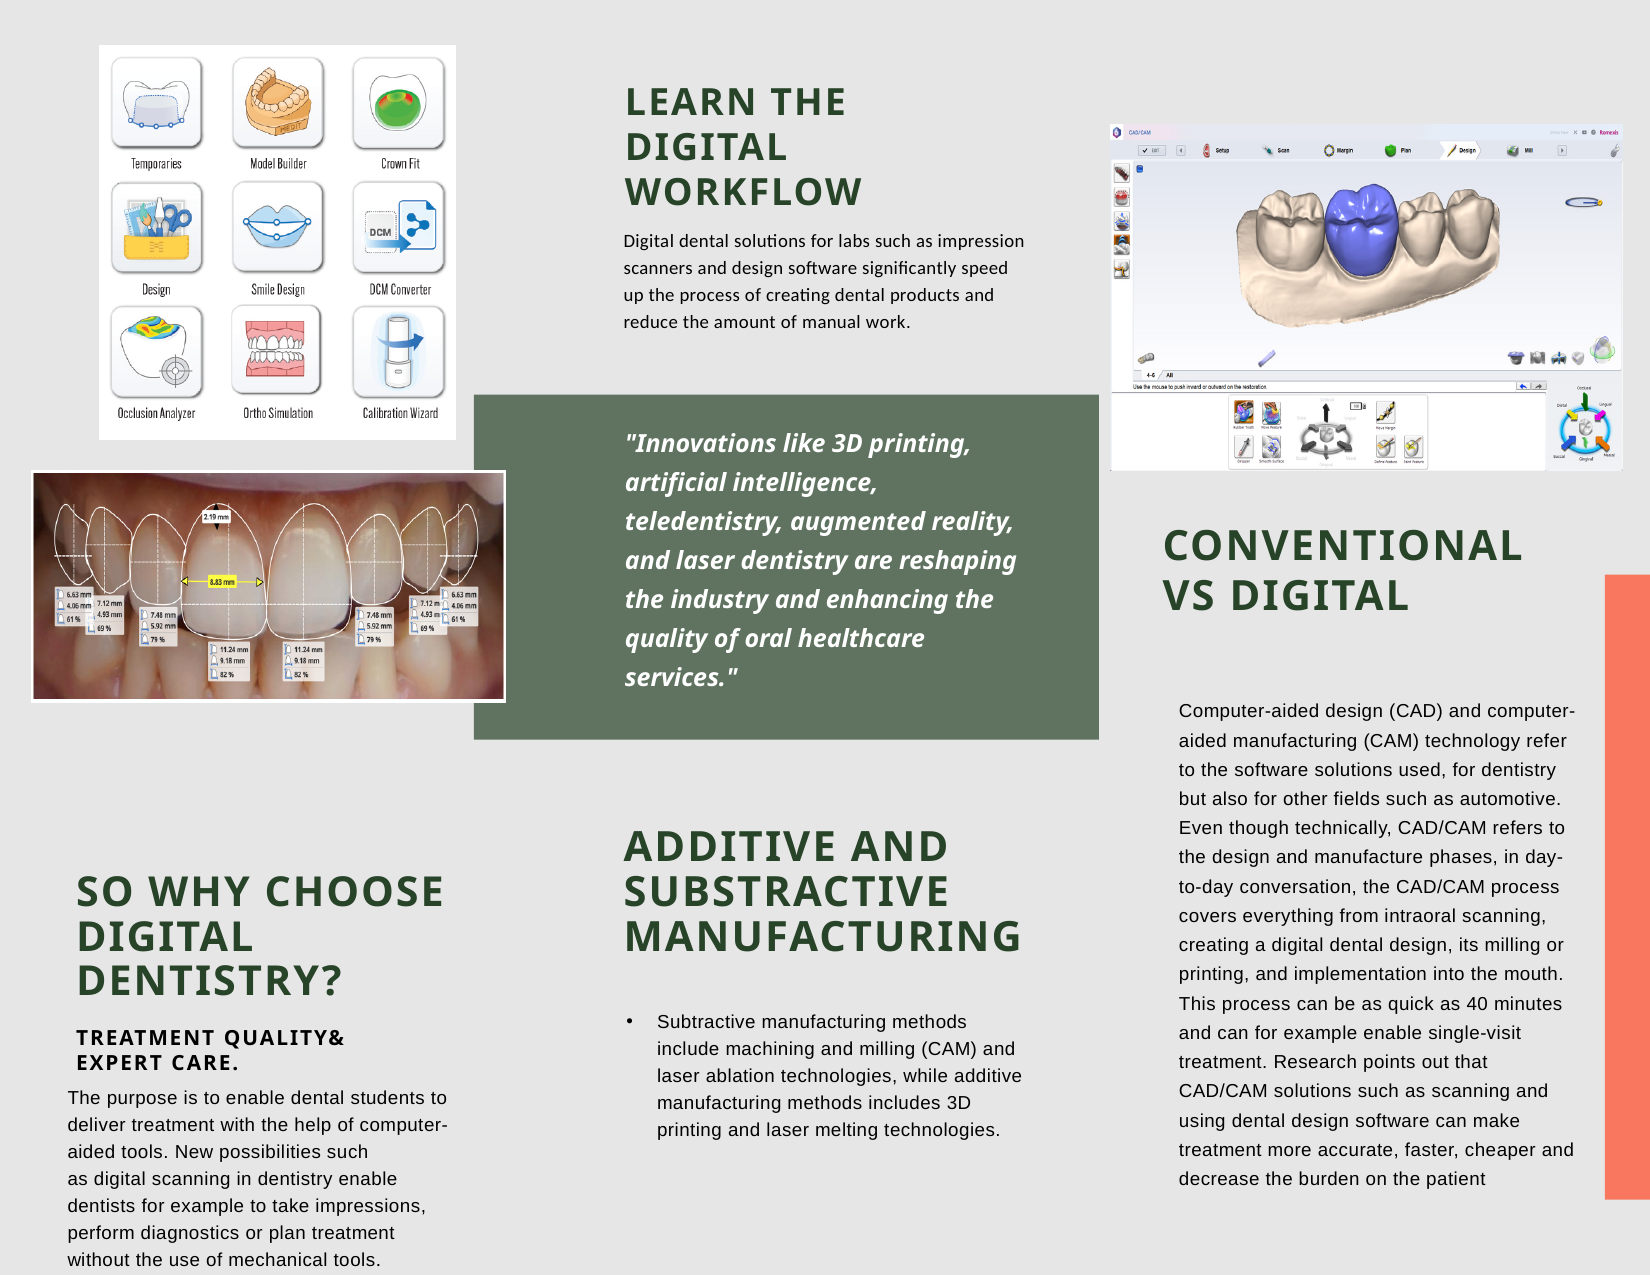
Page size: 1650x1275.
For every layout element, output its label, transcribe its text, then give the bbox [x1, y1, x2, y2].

list Conventional vs Digital [1162, 518, 1562, 674]
list Learn the digital workflow [624, 78, 891, 224]
title SO WHY CHOOSE digital dentistry? [75, 870, 461, 1006]
picture [31, 470, 506, 703]
list Additive and substractive manufacturing [623, 825, 1061, 979]
list Digital dental solutions for labs such as impression scanners and design software significantly speed up the process of creating dental products and reduce the amount of manual work. [623, 224, 1028, 361]
picture [1110, 124, 1623, 471]
list "Innovations like 3D printing, artificial intelligence, teledentistry, augmented reality, and laser dentistry are reshaping the industry and enhancing the quality of oral healthcare services." [624, 418, 1024, 619]
list The purpose is to enable dental students to deliver treatment with the help of computer-aided tools. New possibilities such as digital scanning in dentistry enable dentists for example to take impressions, perform diagnostics or plan treatment without the use of mechanical tools. [67, 1081, 453, 1222]
picture [99, 45, 456, 440]
list Treatment quality& EXPERT CARE. [75, 1024, 410, 1081]
list Computer-aided design (CAD) and computer-aided manufacturing (CAM) technology refer to the software solutions used, for dentistry but also for other fields such as automotive. Even though technically, CAD/CAM refers to the design and manufacture phases, in day-to-day conversation, the CAD/CAM process covers everything from intraoral scanning, creating a digital dental design, its milling or printing, and implementation into the mouth. This process can be as quick as 40 minutes and can for example enable single-visit treatment. Research points out that CAD/CAM solutions such as scanning and using dental design software can make treatment more accurate, faster, cheaper and decrease the burden on the patient [1178, 692, 1580, 1184]
list Subtractive manufacturing methods include machining and milling (CAM) and laser ablation technologies, while additive manufacturing methods includes 3D printing and laser melting technologies. [626, 1005, 1025, 1275]
